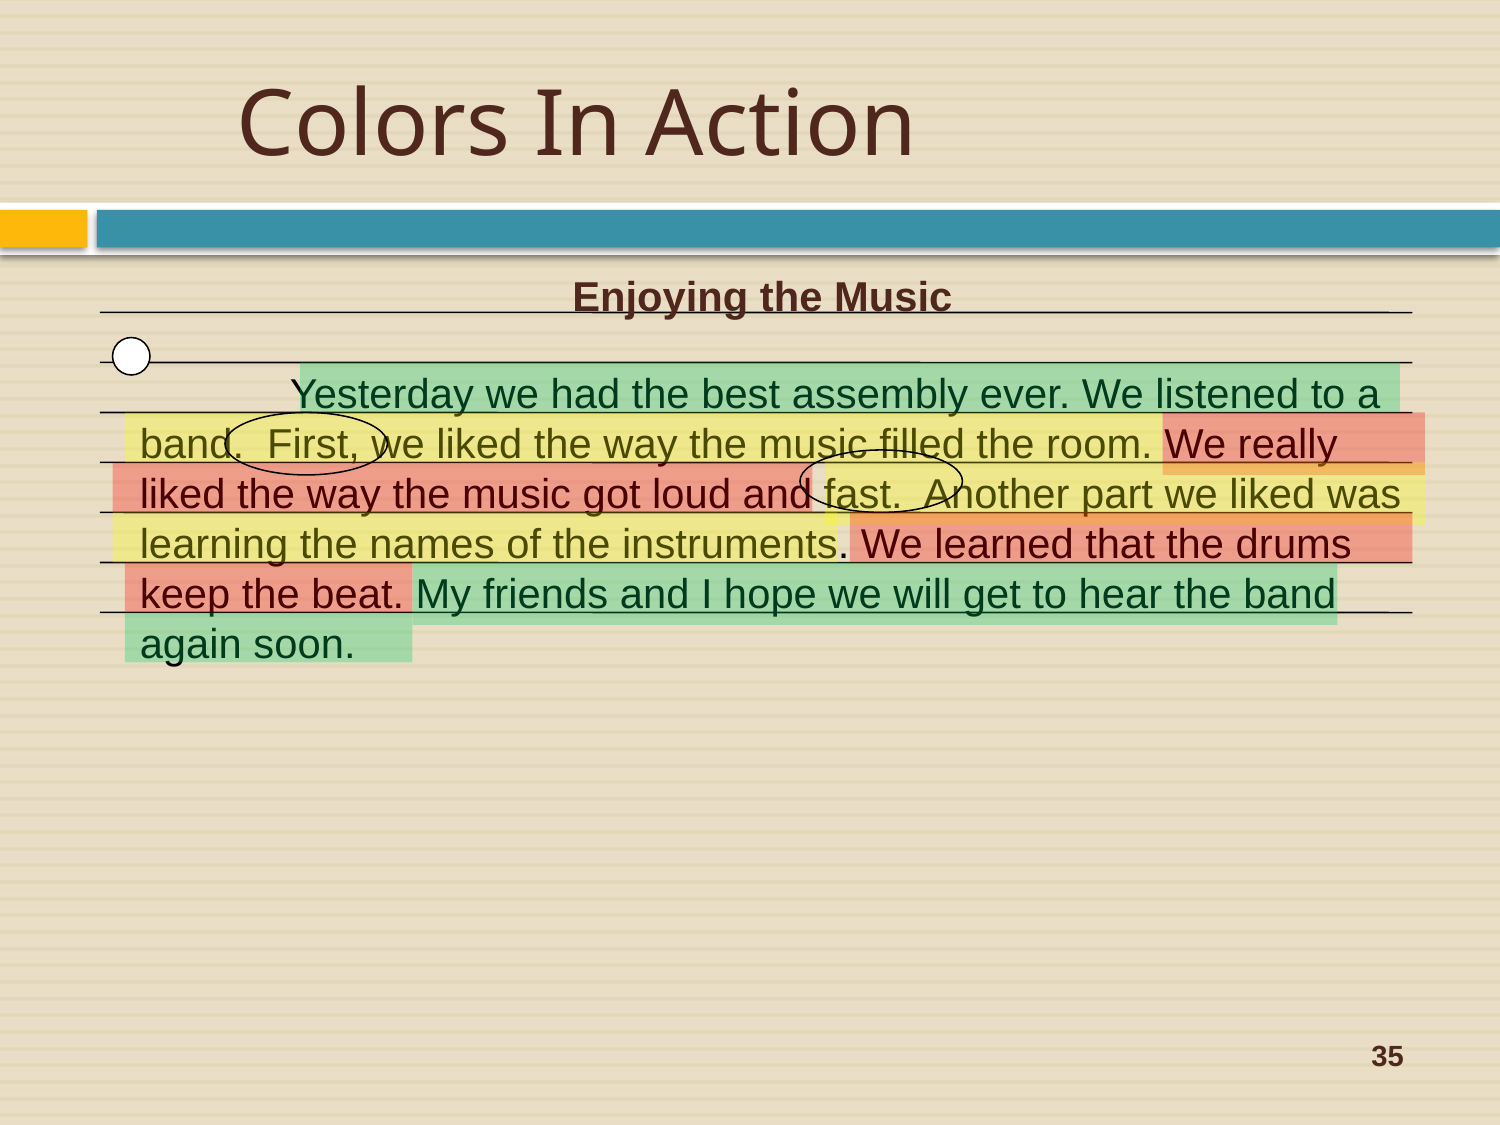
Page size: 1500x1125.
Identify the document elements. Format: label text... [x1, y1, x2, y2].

text_box [1162, 412, 1425, 462]
text_box [799, 449, 963, 512]
text_box [849, 512, 1413, 563]
text_box [112, 337, 151, 376]
text_box [124, 412, 290, 462]
text_box Enjoying the Music [462, 262, 1063, 328]
text_box [824, 504, 857, 525]
text_box [124, 613, 413, 663]
title Colors In Action [149, 62, 1363, 176]
text_box [300, 362, 1400, 412]
text_box Yesterday we had the best assembly ever. We listened to a band. First, we liked the way the music filled the room. We really liked the way the music got loud and fast. Another part we liked was learning the names of the instruments. We learned that the drums keep the beat. My friends and I hope we will get to hear the band again soon. [125, 359, 1450, 675]
text_box [906, 462, 1425, 525]
text_box [322, 412, 1162, 463]
text_box [112, 462, 813, 512]
text_box [112, 512, 838, 563]
text_box [124, 562, 413, 613]
text_box [224, 412, 388, 475]
slide_number 35 [1012, 1015, 1419, 1094]
text_box [413, 562, 1338, 625]
